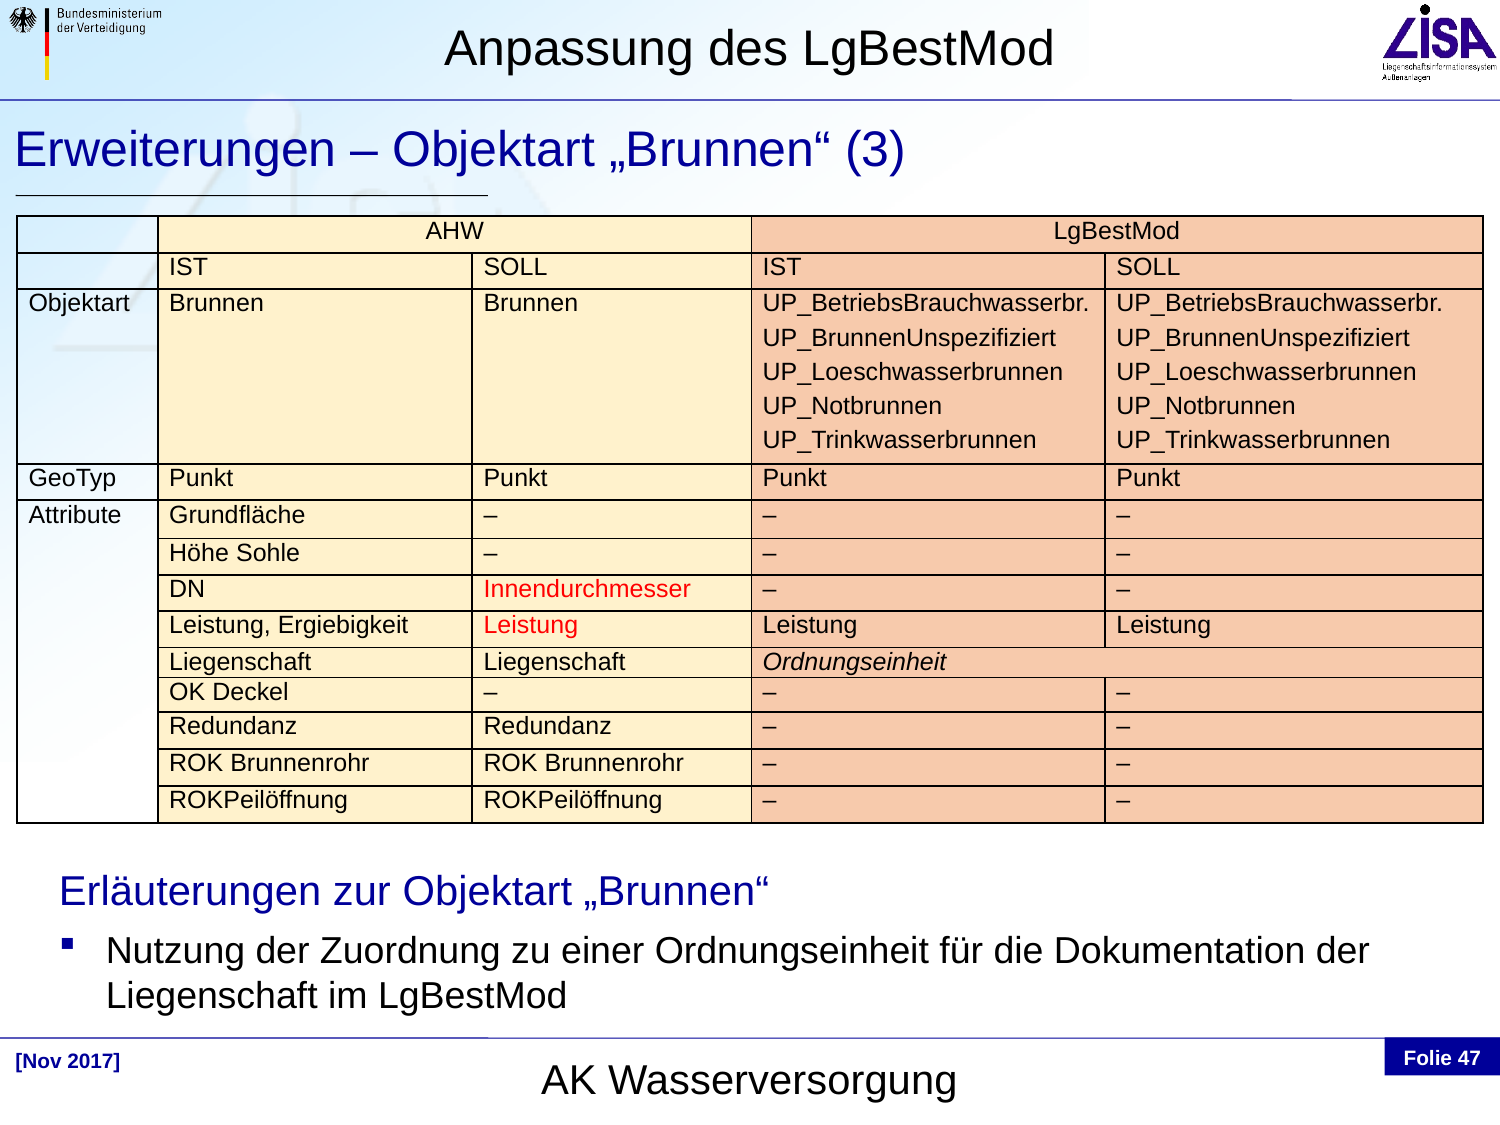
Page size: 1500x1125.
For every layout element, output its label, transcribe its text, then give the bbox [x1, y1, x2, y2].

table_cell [473, 539, 751, 574]
table_header [18, 217, 157, 252]
picture [0, 184, 1089, 762]
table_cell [1106, 678, 1482, 711]
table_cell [473, 465, 751, 499]
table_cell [18, 290, 157, 463]
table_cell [18, 465, 157, 499]
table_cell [159, 713, 471, 748]
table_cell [752, 501, 1104, 538]
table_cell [473, 612, 751, 647]
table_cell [752, 465, 1104, 499]
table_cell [473, 750, 751, 785]
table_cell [1106, 290, 1482, 463]
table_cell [1106, 713, 1482, 748]
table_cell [1106, 465, 1482, 499]
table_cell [473, 648, 751, 677]
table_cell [752, 678, 1104, 711]
picture [0, 0, 1089, 99]
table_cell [18, 501, 157, 822]
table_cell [752, 648, 1482, 677]
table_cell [473, 787, 751, 822]
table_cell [1106, 539, 1482, 574]
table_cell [473, 713, 751, 748]
table_cell SOLL [473, 254, 751, 288]
table_cell IST [159, 254, 471, 288]
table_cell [159, 290, 471, 463]
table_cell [159, 750, 471, 785]
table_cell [473, 290, 751, 463]
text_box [0, 856, 1500, 1024]
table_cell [752, 612, 1104, 647]
text_box Erweiterungen – Objektart „Brunnen“ (3) [0, 108, 1500, 184]
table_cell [159, 787, 471, 822]
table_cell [159, 648, 471, 677]
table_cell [159, 465, 471, 499]
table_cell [1106, 612, 1482, 647]
table_cell [18, 254, 157, 288]
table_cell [1106, 750, 1482, 785]
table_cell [752, 750, 1104, 785]
table_header LgBestMod [752, 217, 1482, 252]
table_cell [752, 787, 1104, 822]
picture [1382, 3, 1497, 83]
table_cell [1106, 576, 1482, 610]
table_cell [752, 539, 1104, 574]
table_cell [752, 576, 1104, 610]
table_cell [752, 290, 1104, 463]
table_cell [1106, 501, 1482, 538]
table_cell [1106, 787, 1482, 822]
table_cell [752, 713, 1104, 748]
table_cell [159, 678, 471, 711]
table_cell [473, 678, 751, 711]
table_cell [473, 501, 751, 538]
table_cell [159, 612, 471, 647]
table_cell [473, 576, 751, 610]
picture [0, 101, 1089, 108]
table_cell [159, 576, 471, 610]
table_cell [159, 539, 471, 574]
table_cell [159, 501, 471, 538]
table_cell IST [752, 254, 1104, 288]
table_header AHW [159, 217, 751, 252]
table_cell SOLL [1106, 254, 1482, 288]
